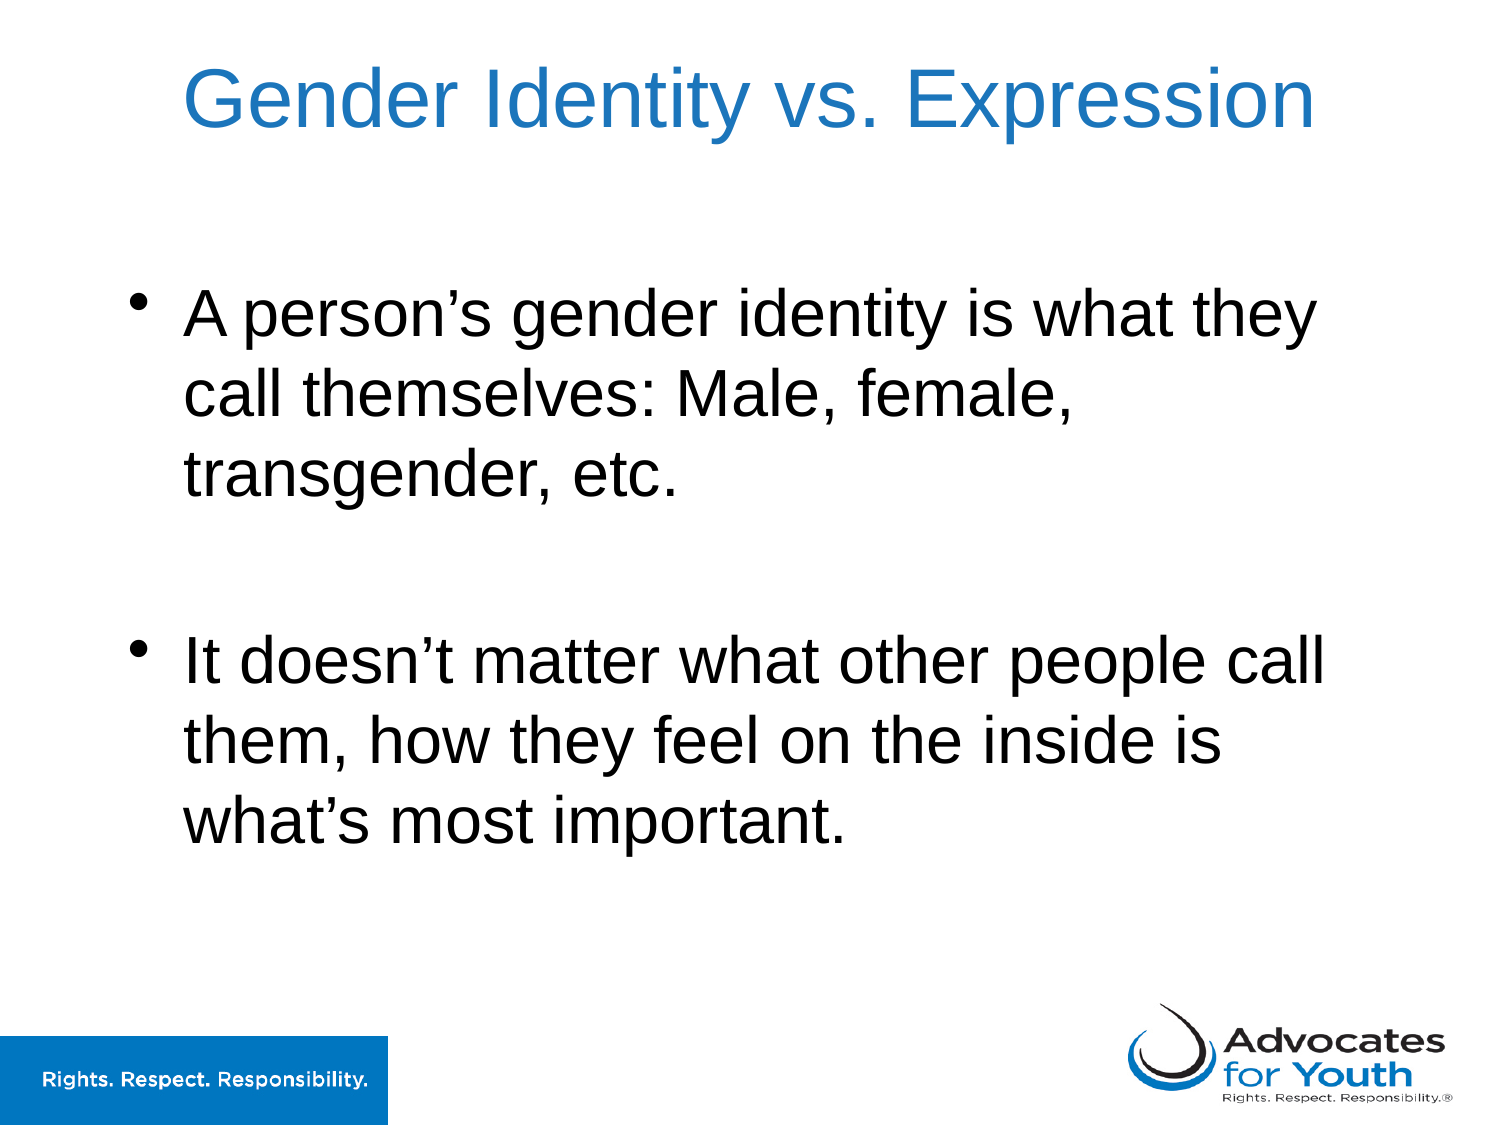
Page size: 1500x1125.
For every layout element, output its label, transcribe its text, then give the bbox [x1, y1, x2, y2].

picture [0, 1036, 388, 1125]
title Gender Identity vs. Expression [112, 0, 1388, 188]
picture [1093, 988, 1495, 1123]
list A person’s gender identity is what they call themselves: Male, female, transgender, etc. It doesn’t matter what other people call them, how they feel on the inside is what’s most important. [112, 262, 1388, 938]
